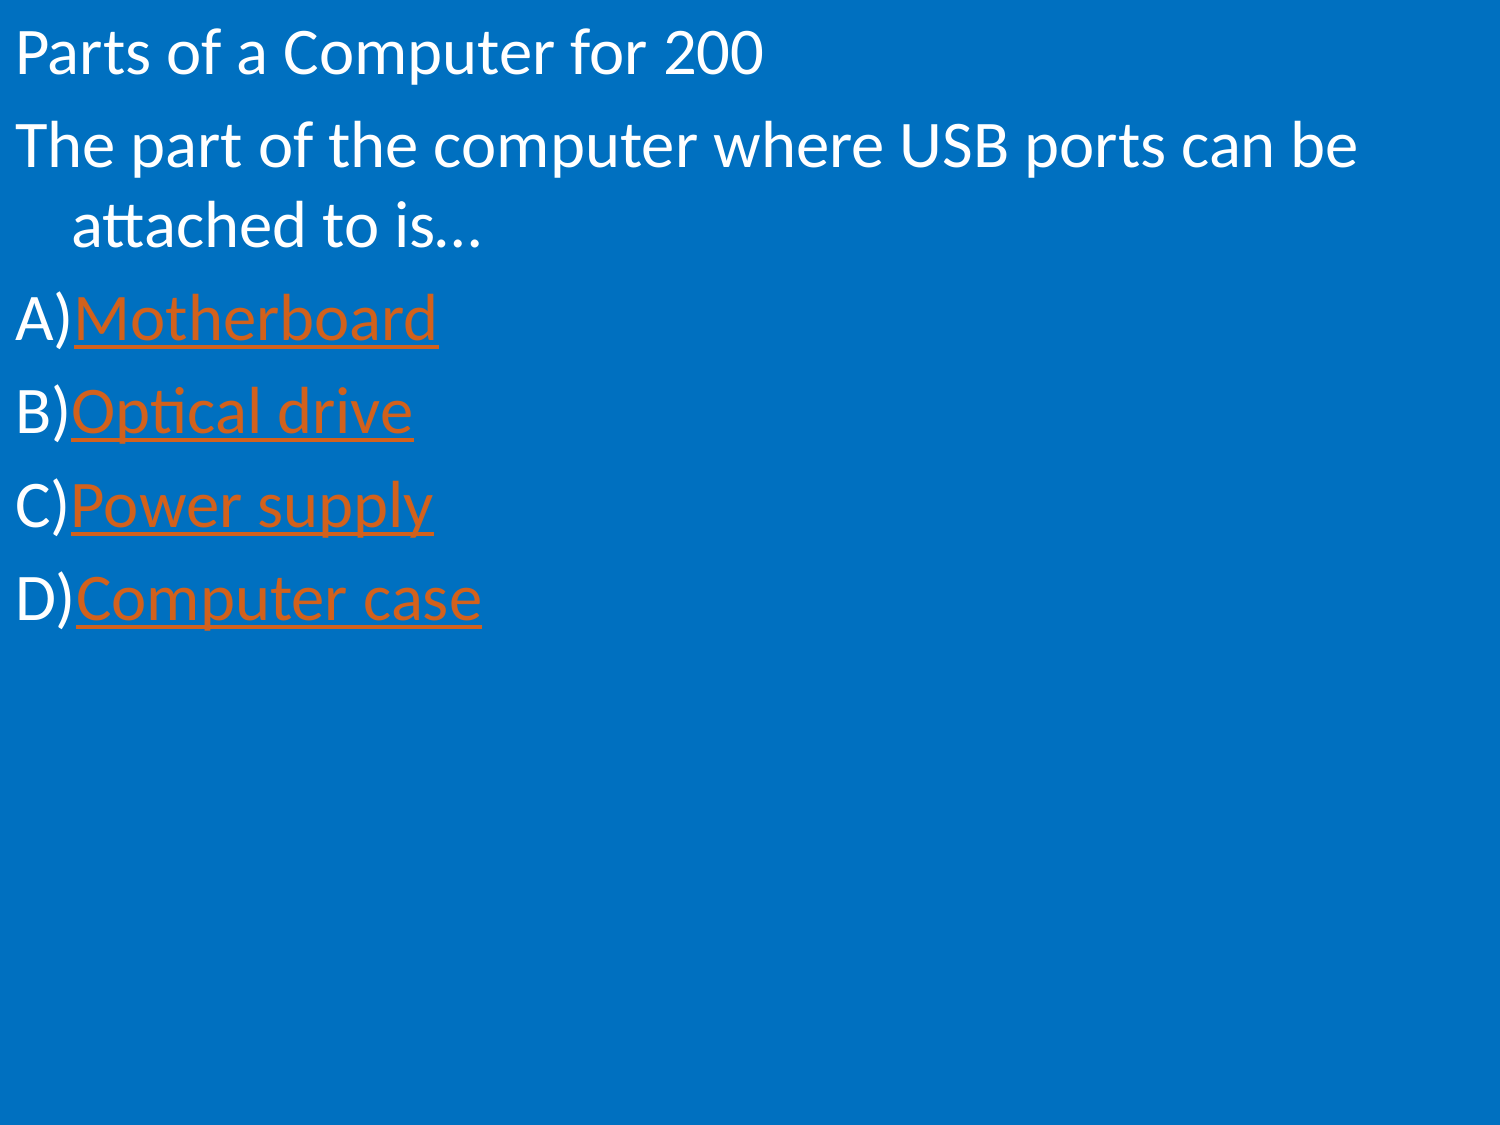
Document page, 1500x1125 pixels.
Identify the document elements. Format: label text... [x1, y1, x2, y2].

list Parts of a Computer for 200 The part of the computer where USB ports can be attached to is… A)Motherboard B)Optical drive C)Power supply D)Computer case [0, 0, 1425, 1005]
